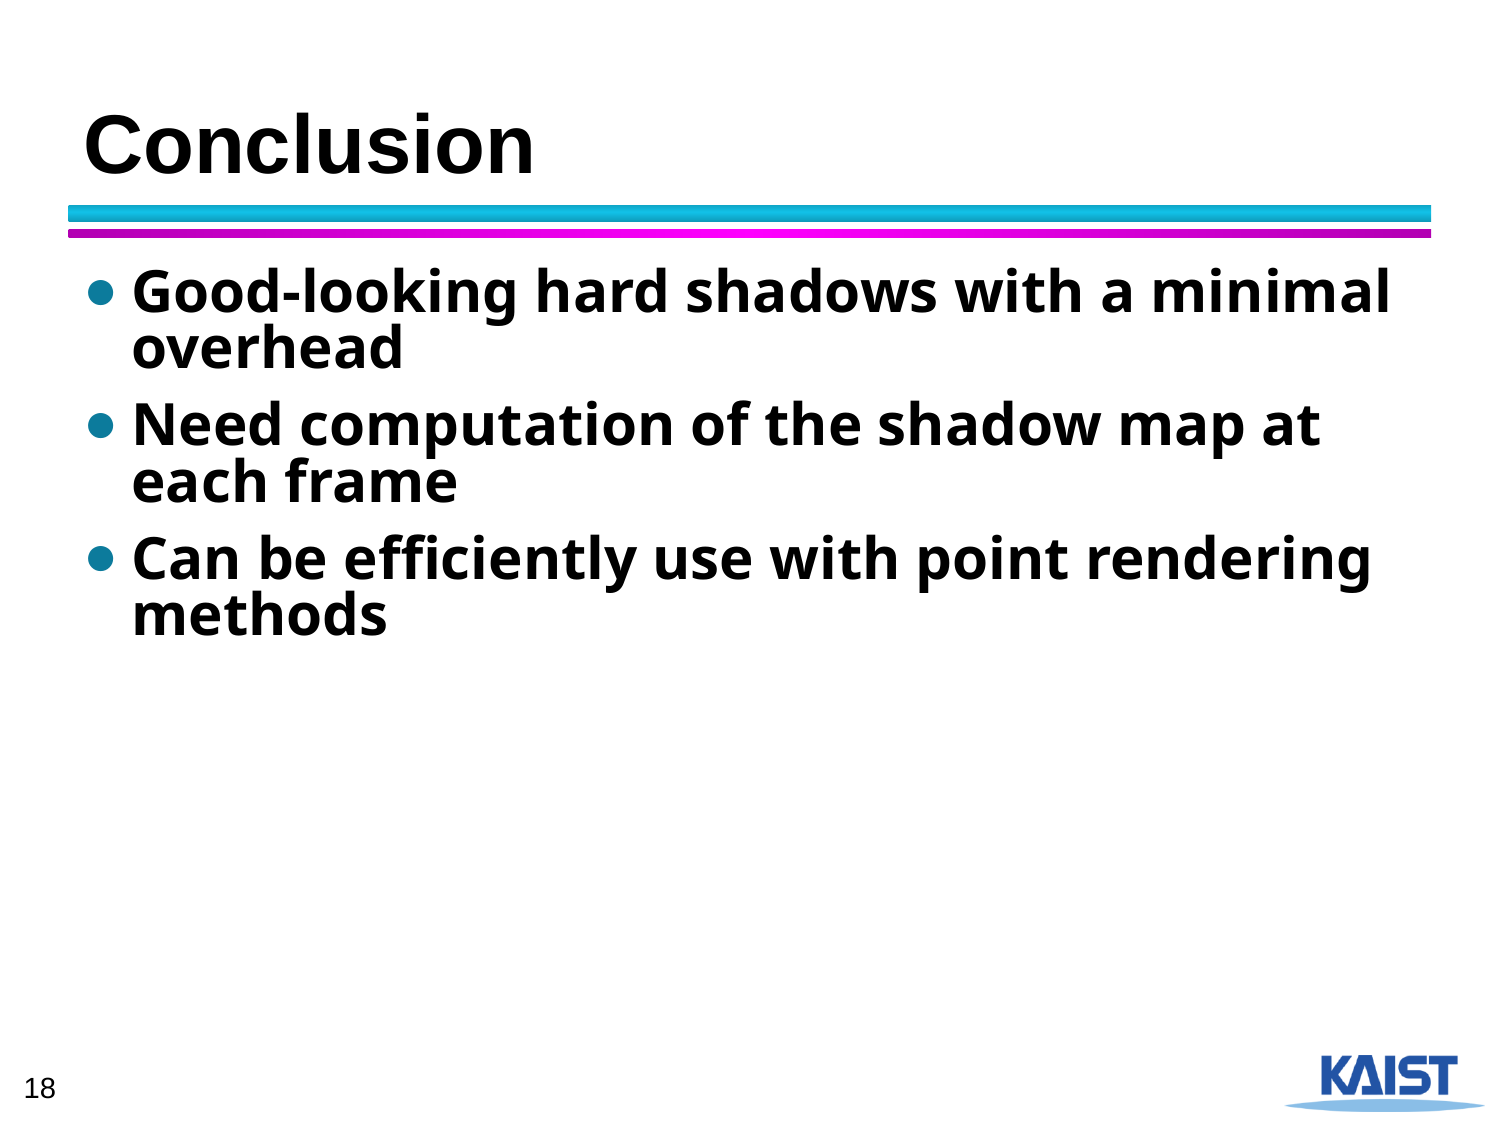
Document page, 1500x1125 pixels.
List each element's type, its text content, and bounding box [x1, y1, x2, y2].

title Conclusion [68, 48, 1428, 199]
list Good-looking hard shadows with a minimal overhead Need computation of the shadow map at each frame Can be efficiently use with point rendering methods [68, 259, 1434, 1093]
picture [1284, 1055, 1485, 1112]
